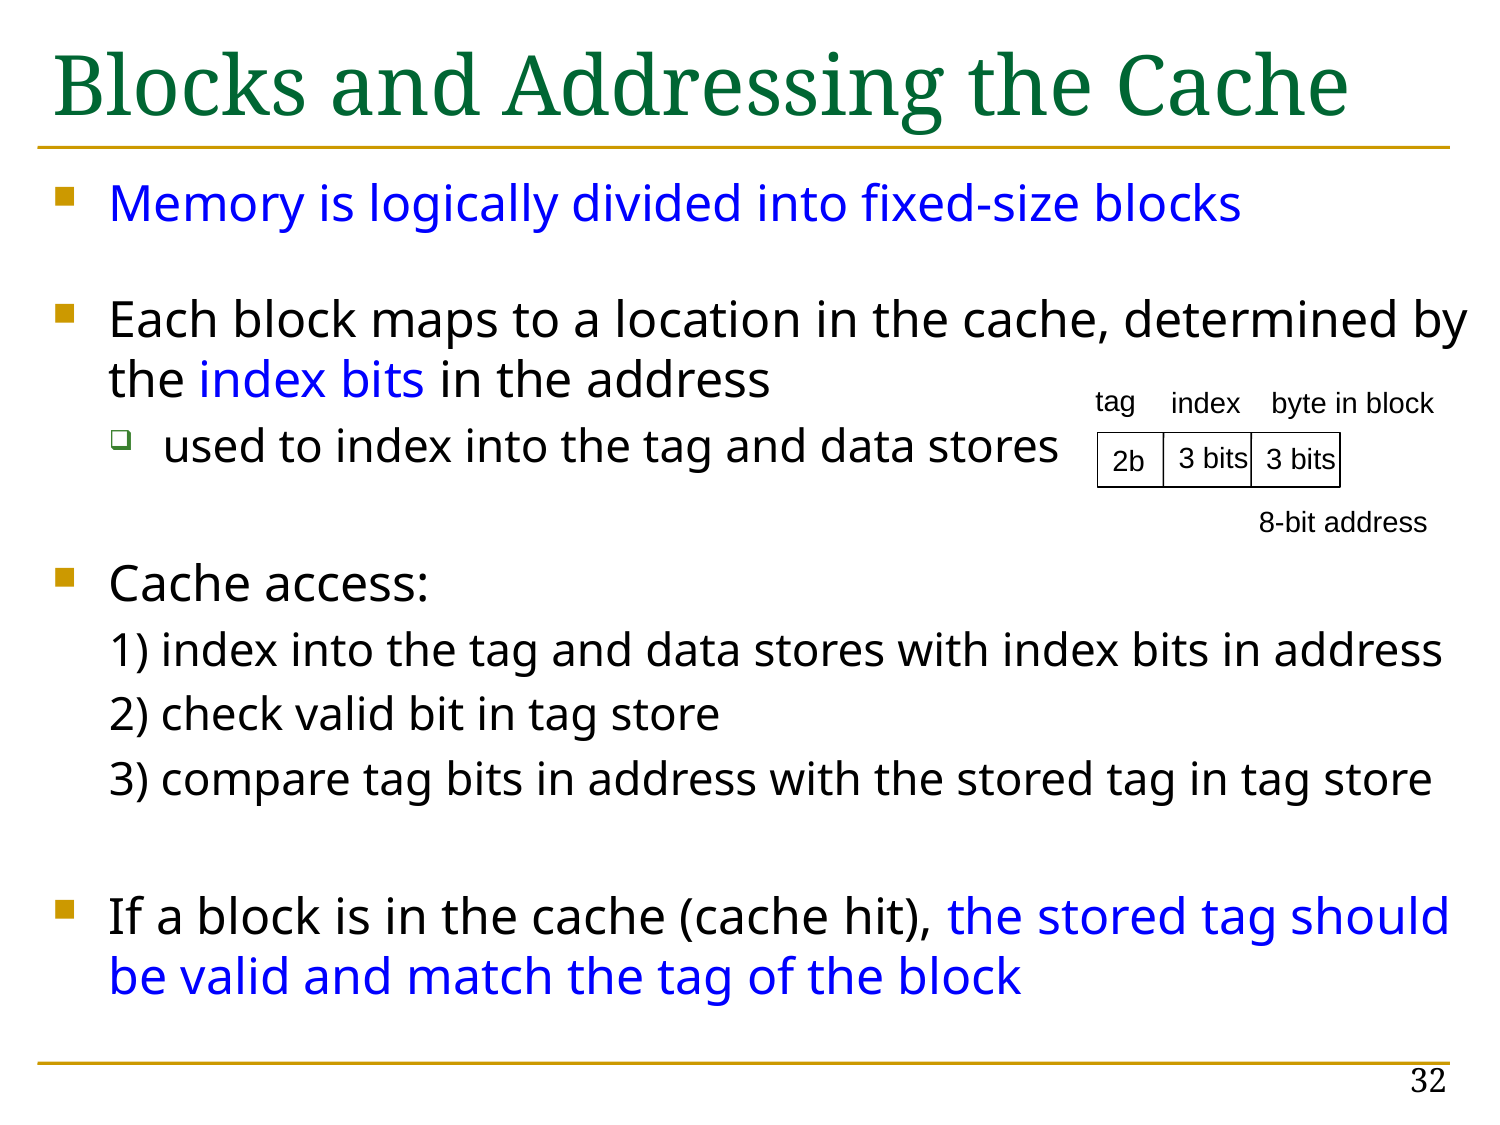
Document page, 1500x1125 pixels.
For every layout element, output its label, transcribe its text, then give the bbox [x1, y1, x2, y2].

text_box 3 bits [1163, 432, 1264, 482]
text_box 8-bit address [1243, 496, 1444, 546]
slide_number 32 [1111, 1036, 1462, 1112]
text_box index [1156, 377, 1256, 427]
list Memory is logically divided into fixed-size blocks Each block maps to a location in the cache, determined by the index bits in the address used to index into the tag and data stores Cache access: 1) index into the tag and data stores with index bits in address 2) check valid bit in tag store 3) compare tag bits in address with the stored tag in tag store If a block is in the cache (cache hit), the stored tag should be valid and match the tag of the block [37, 163, 1488, 1016]
text_box tag [1080, 374, 1152, 425]
text_box [1097, 469, 1162, 488]
text_box [1165, 482, 1250, 488]
text_box byte in block [1256, 377, 1450, 427]
text_box 3 bits [1251, 432, 1352, 483]
text_box [1097, 432, 1162, 458]
title Blocks and Addressing the Cache [37, 24, 1450, 163]
text_box [1252, 483, 1341, 488]
text_box 2b [1097, 435, 1161, 485]
